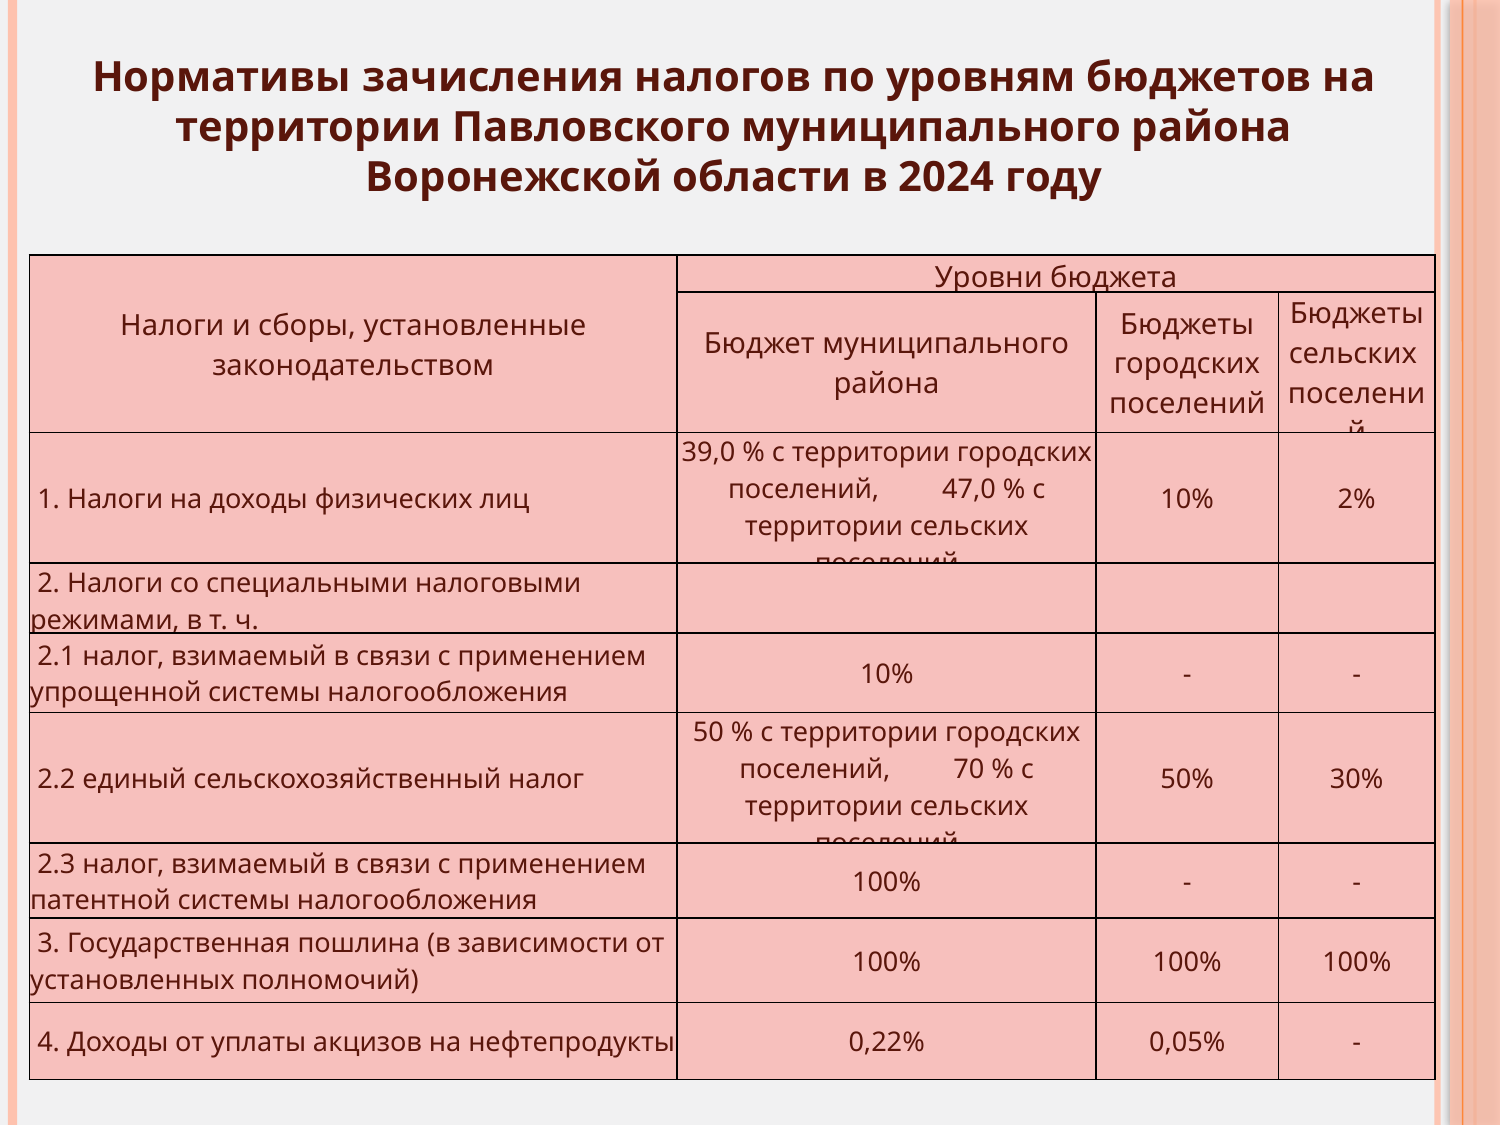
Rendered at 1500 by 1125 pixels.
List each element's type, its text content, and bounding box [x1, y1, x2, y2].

table_cell 39,0 % с территории городских поселений, 47,0 % с территории сельских поселений [678, 433, 1095, 562]
table_cell [678, 564, 1095, 632]
table_cell Бюджеты сельских поселений [1279, 293, 1434, 432]
table_cell 1. Налоги на доходы физических лиц [30, 433, 676, 562]
table_cell 10% [678, 634, 1095, 712]
table_cell Бюджеты городских поселений [1097, 293, 1278, 432]
table_cell 10% [1097, 433, 1278, 562]
table_cell 0,22% [678, 1003, 1095, 1079]
table_cell 50% [1097, 713, 1278, 842]
text_box Нормативы зачисления налогов по уровням бюджетов на территории Павловского муниципального района Воронежской области в 2024 году [27, 42, 1434, 208]
table_header Налоги и сборы, установленные законодательством [30, 256, 676, 432]
table_cell 3. Государственная пошлина (в зависимости от установленных полномочий) [30, 919, 676, 1002]
table_cell 100% [678, 919, 1095, 1002]
table_cell 2% [1279, 433, 1434, 562]
table_cell [1279, 564, 1434, 632]
table_cell - [1279, 634, 1434, 712]
table_cell 4. Доходы от уплаты акцизов на нефтепродукты [30, 1003, 676, 1079]
table_cell 50 % с территории городских поселений, 70 % с территории сельских поселений [678, 713, 1095, 842]
table_cell 2.3 налог, взимаемый в связи с применением патентной системы налогообложения [30, 844, 676, 917]
table_cell - [1279, 1003, 1434, 1079]
table_cell 100% [1097, 919, 1278, 1002]
table_header Уровни бюджета [678, 256, 1434, 291]
table_cell [1097, 564, 1278, 632]
table_cell 2.1 налог, взимаемый в связи с применением упрощенной системы налогообложения [30, 634, 676, 712]
table_cell 2. Налоги со специальными налоговыми режимами, в т. ч. [30, 564, 676, 632]
table_cell 100% [678, 844, 1095, 917]
table_cell - [1097, 844, 1278, 917]
table_cell - [1097, 634, 1278, 712]
table_cell 30% [1279, 713, 1434, 842]
table_cell 100% [1279, 919, 1434, 1002]
table_cell 0,05% [1097, 1003, 1278, 1079]
table_cell - [1279, 844, 1434, 917]
table_cell 2.2 единый сельскохозяйственный налог [30, 713, 676, 842]
table_cell Бюджет муниципального района [678, 293, 1095, 432]
